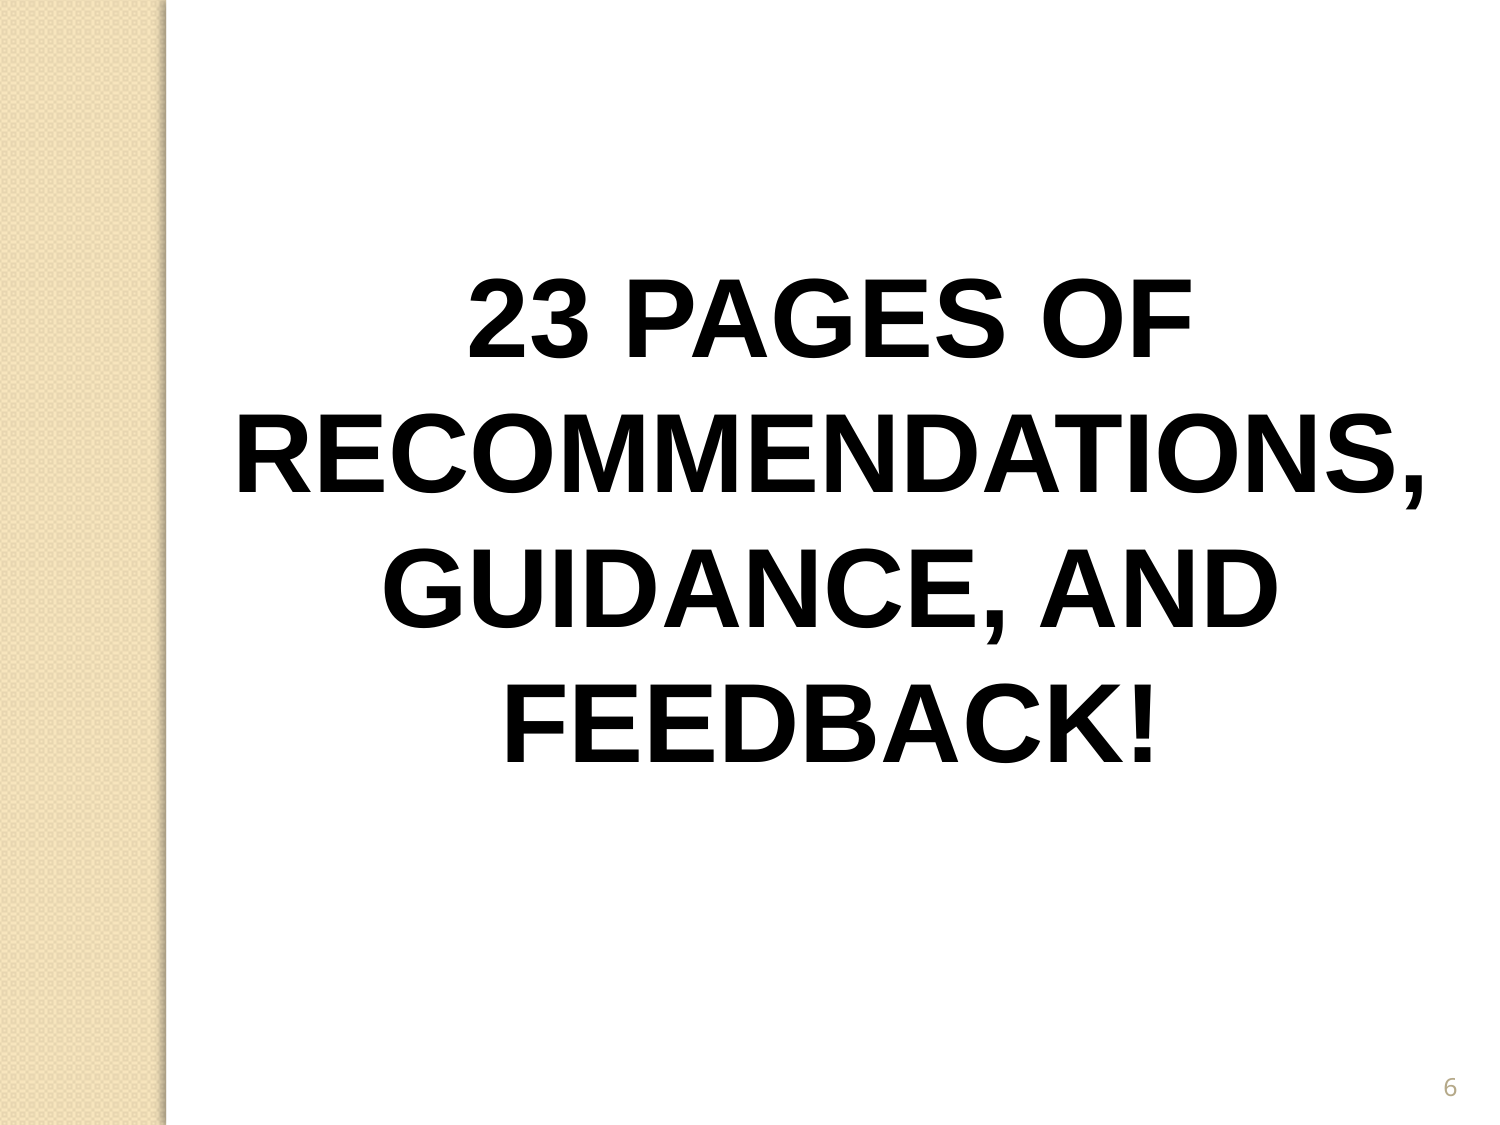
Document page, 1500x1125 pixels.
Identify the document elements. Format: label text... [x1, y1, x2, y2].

slide_number 6 [1413, 1034, 1488, 1113]
text_box 23 PAGES OF RECOMMENDATIONS, GUIDANCE, AND FEEDBACK! [162, 237, 1500, 793]
